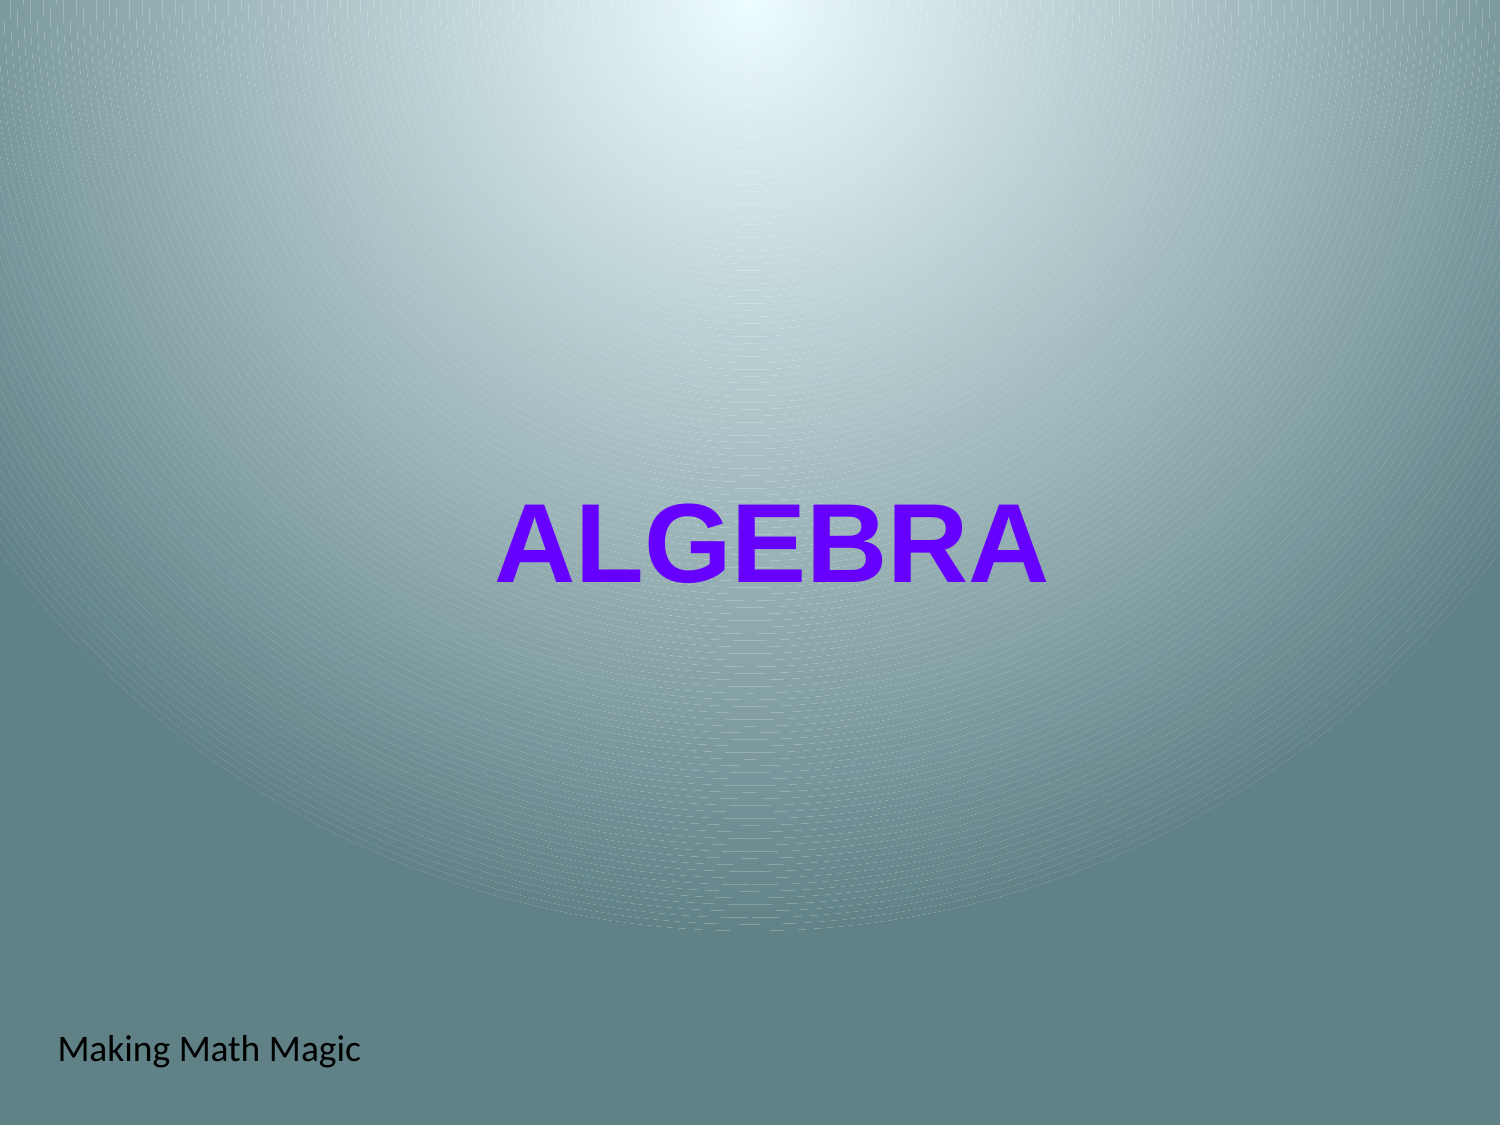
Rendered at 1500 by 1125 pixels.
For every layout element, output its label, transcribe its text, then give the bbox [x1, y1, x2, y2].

text_box Algebra [479, 462, 1066, 613]
text_box Making Math Magic [42, 1016, 531, 1077]
